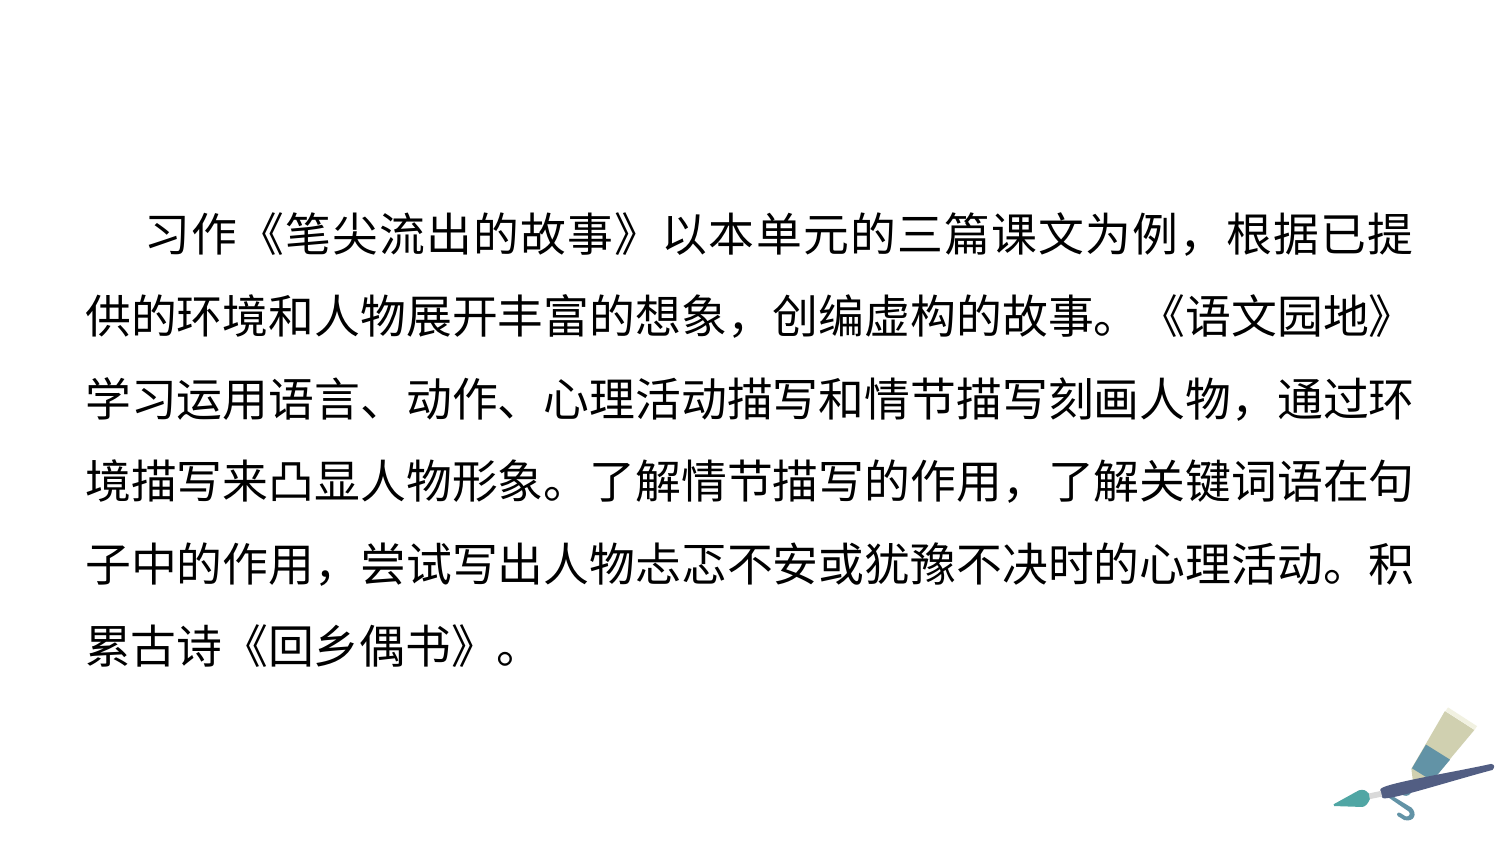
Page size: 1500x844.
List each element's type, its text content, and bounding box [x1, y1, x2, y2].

text_box 习作《笔尖流出的故事》以本单元的三篇课文为例，根据已提供的环境和人物展开丰富的想象，创编虚构的故事。《语文园地》学习运用语言、动作、心理活动描写和情节描写刻画人物，通过环境描写来凸显人物形象。了解情节描写的作用，了解关键词语在句子中的作用，尝试写出人物忐忑不安或犹豫不决时的心理活动。积累古诗《回乡偶书》。 [24, 170, 1430, 681]
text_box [1358, 708, 1481, 844]
